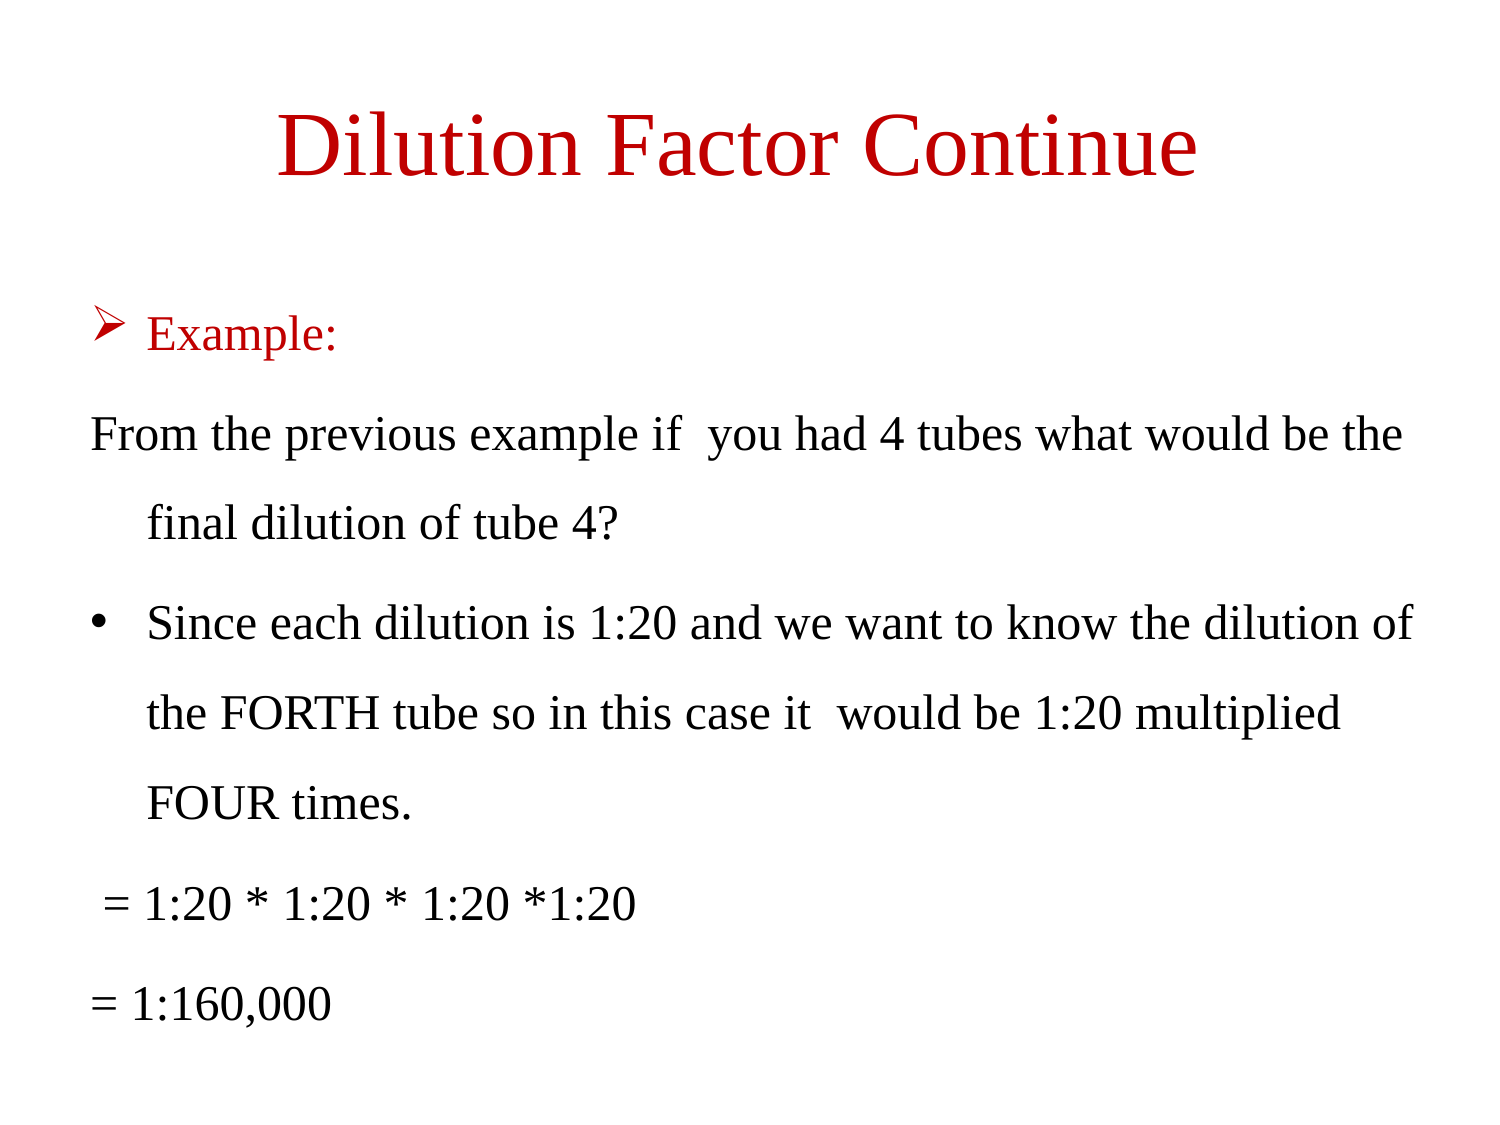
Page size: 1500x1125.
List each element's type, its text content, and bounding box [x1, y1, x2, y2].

title Dilution Factor Continue [75, 45, 1425, 233]
list Example: From the previous example if you had 4 tubes what would be the final dilution of tube 4? Since each dilution is 1:20 and we want to know the dilution of the FORTH tube so in this case it would be 1:20 multiplied FOUR times. = 1:20 * 1:20 * 1:20 *1:20 = 1:160,000 [75, 262, 1438, 1063]
